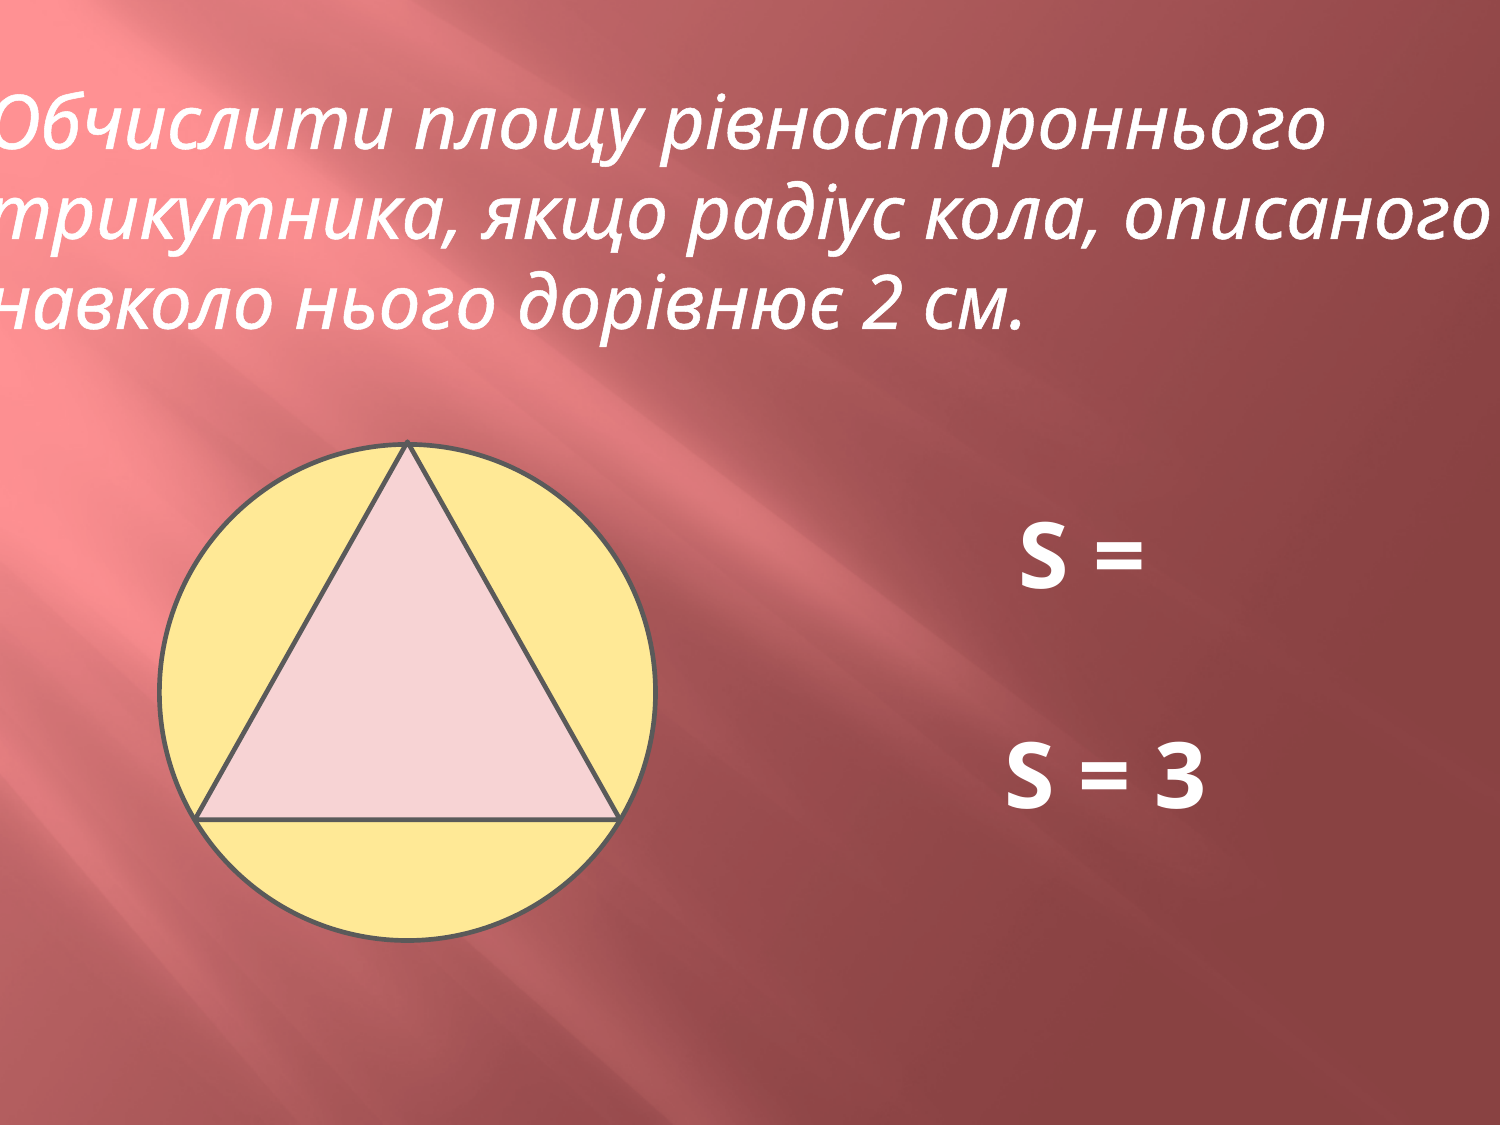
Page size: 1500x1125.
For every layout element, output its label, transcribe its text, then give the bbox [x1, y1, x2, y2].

text_box [157, 442, 404, 820]
text_box [411, 442, 658, 820]
text_box Обчислити площу рівностороннього трикутника, якщо радіус кола, описаного навколо нього дорівнює 2 см. [0, 66, 1500, 352]
text_box [193, 821, 623, 943]
text_box [192, 439, 623, 823]
